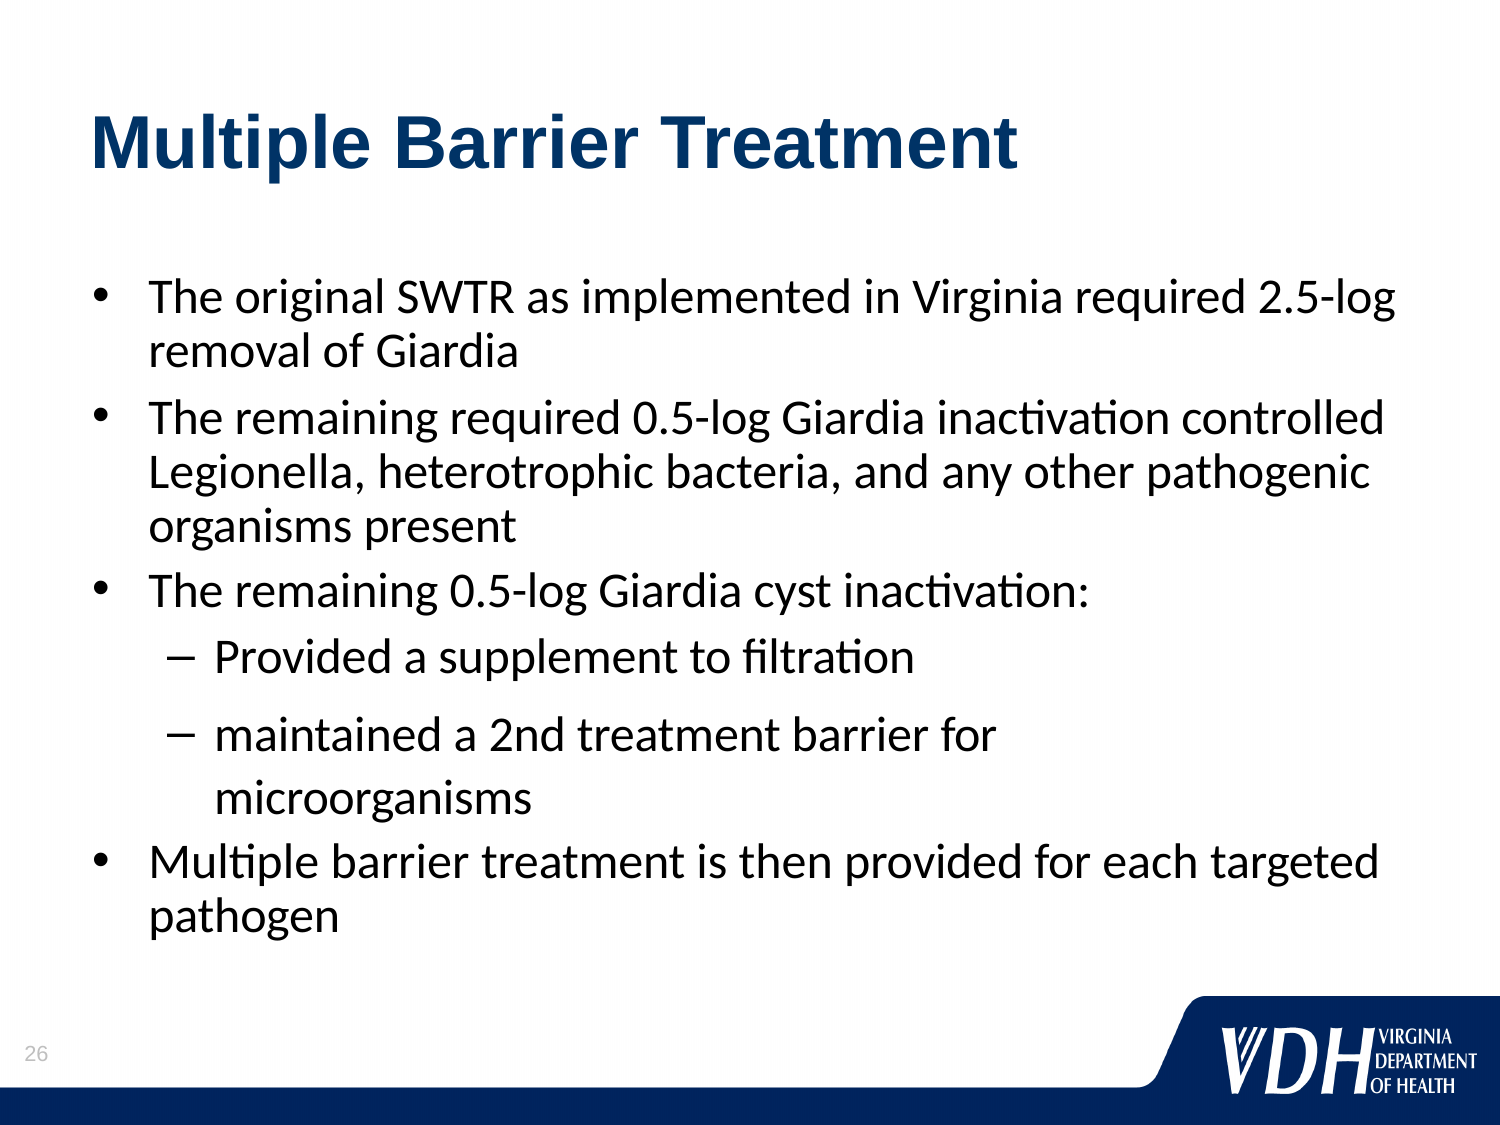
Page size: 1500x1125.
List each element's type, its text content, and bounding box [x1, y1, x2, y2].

slide_number 26 [9, 1025, 104, 1080]
picture [0, 0, 1500, 1125]
list The original SWTR as implemented in Virginia required 2.5-log removal of Giardia The remaining required 0.5-log Giardia inactivation controlled Legionella, heterotrophic bacteria, and any other pathogenic organisms present The remaining 0.5-log Giardia cyst inactivation: Provided a supplement to filtration maintained a 2nd treatment barrier for microorganisms Multiple barrier treatment is then provided for each targeted pathogen [75, 262, 1425, 1050]
title Multiple Barrier Treatment [75, 45, 1425, 233]
